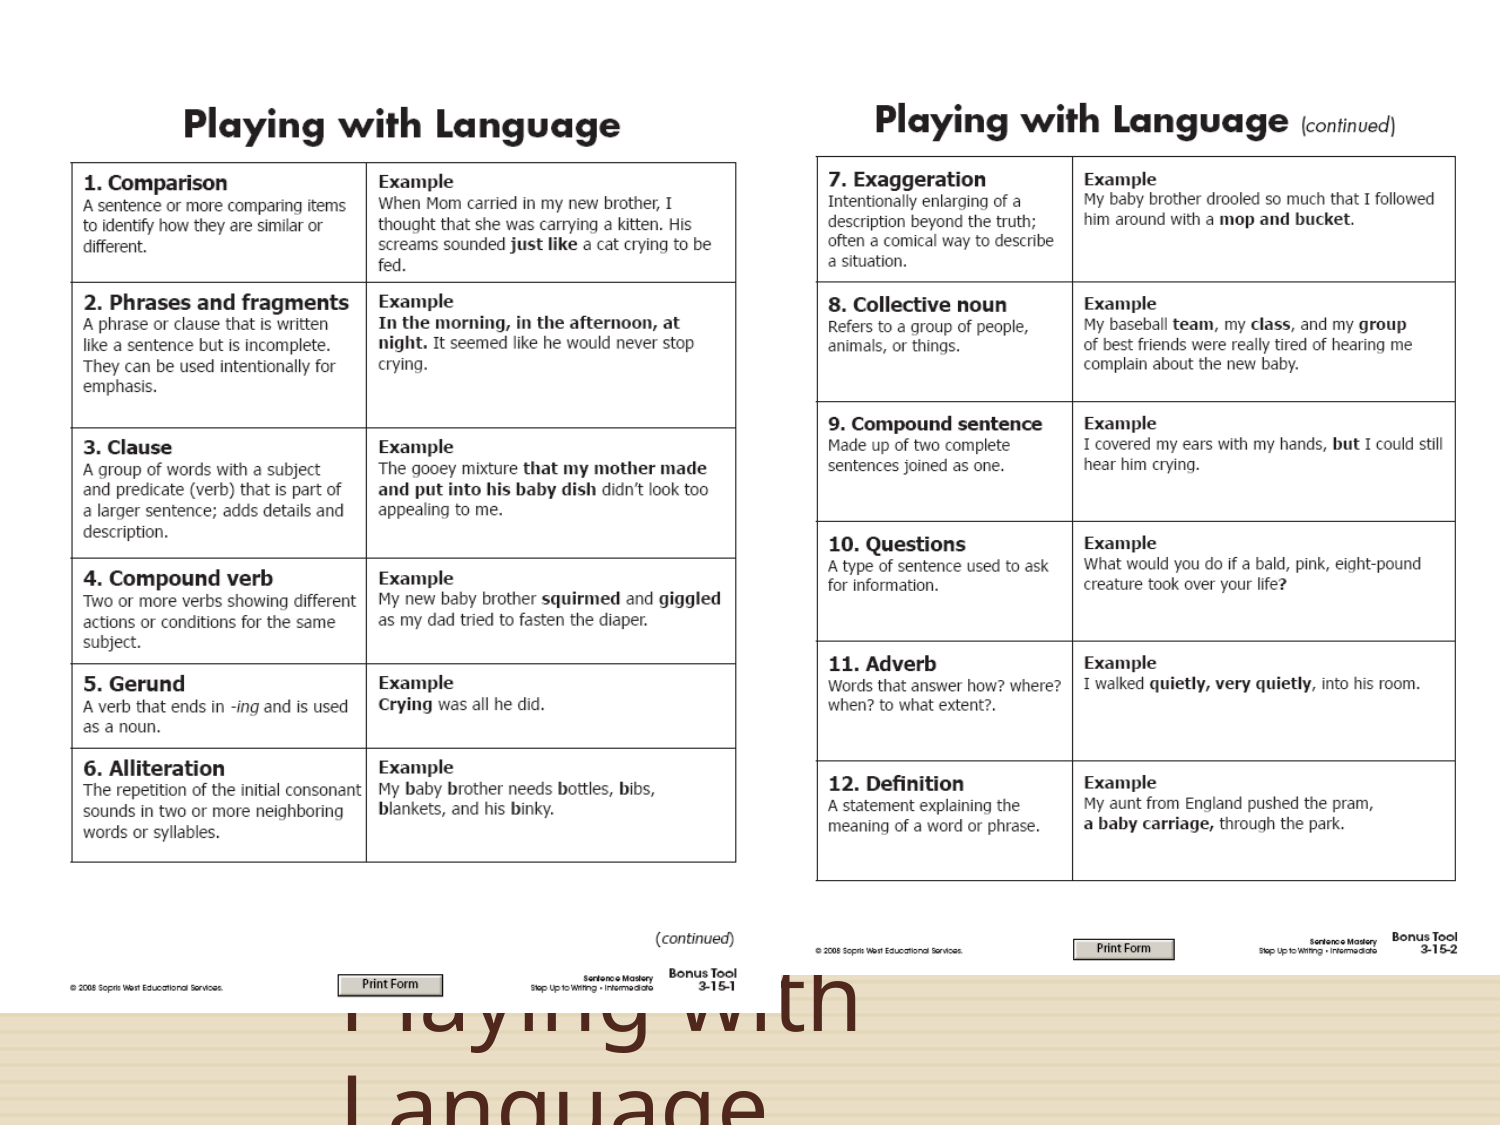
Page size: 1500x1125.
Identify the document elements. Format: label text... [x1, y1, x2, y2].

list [0, 0, 781, 1013]
picture [748, 0, 1500, 976]
title Playing with Language [324, 985, 1313, 1125]
